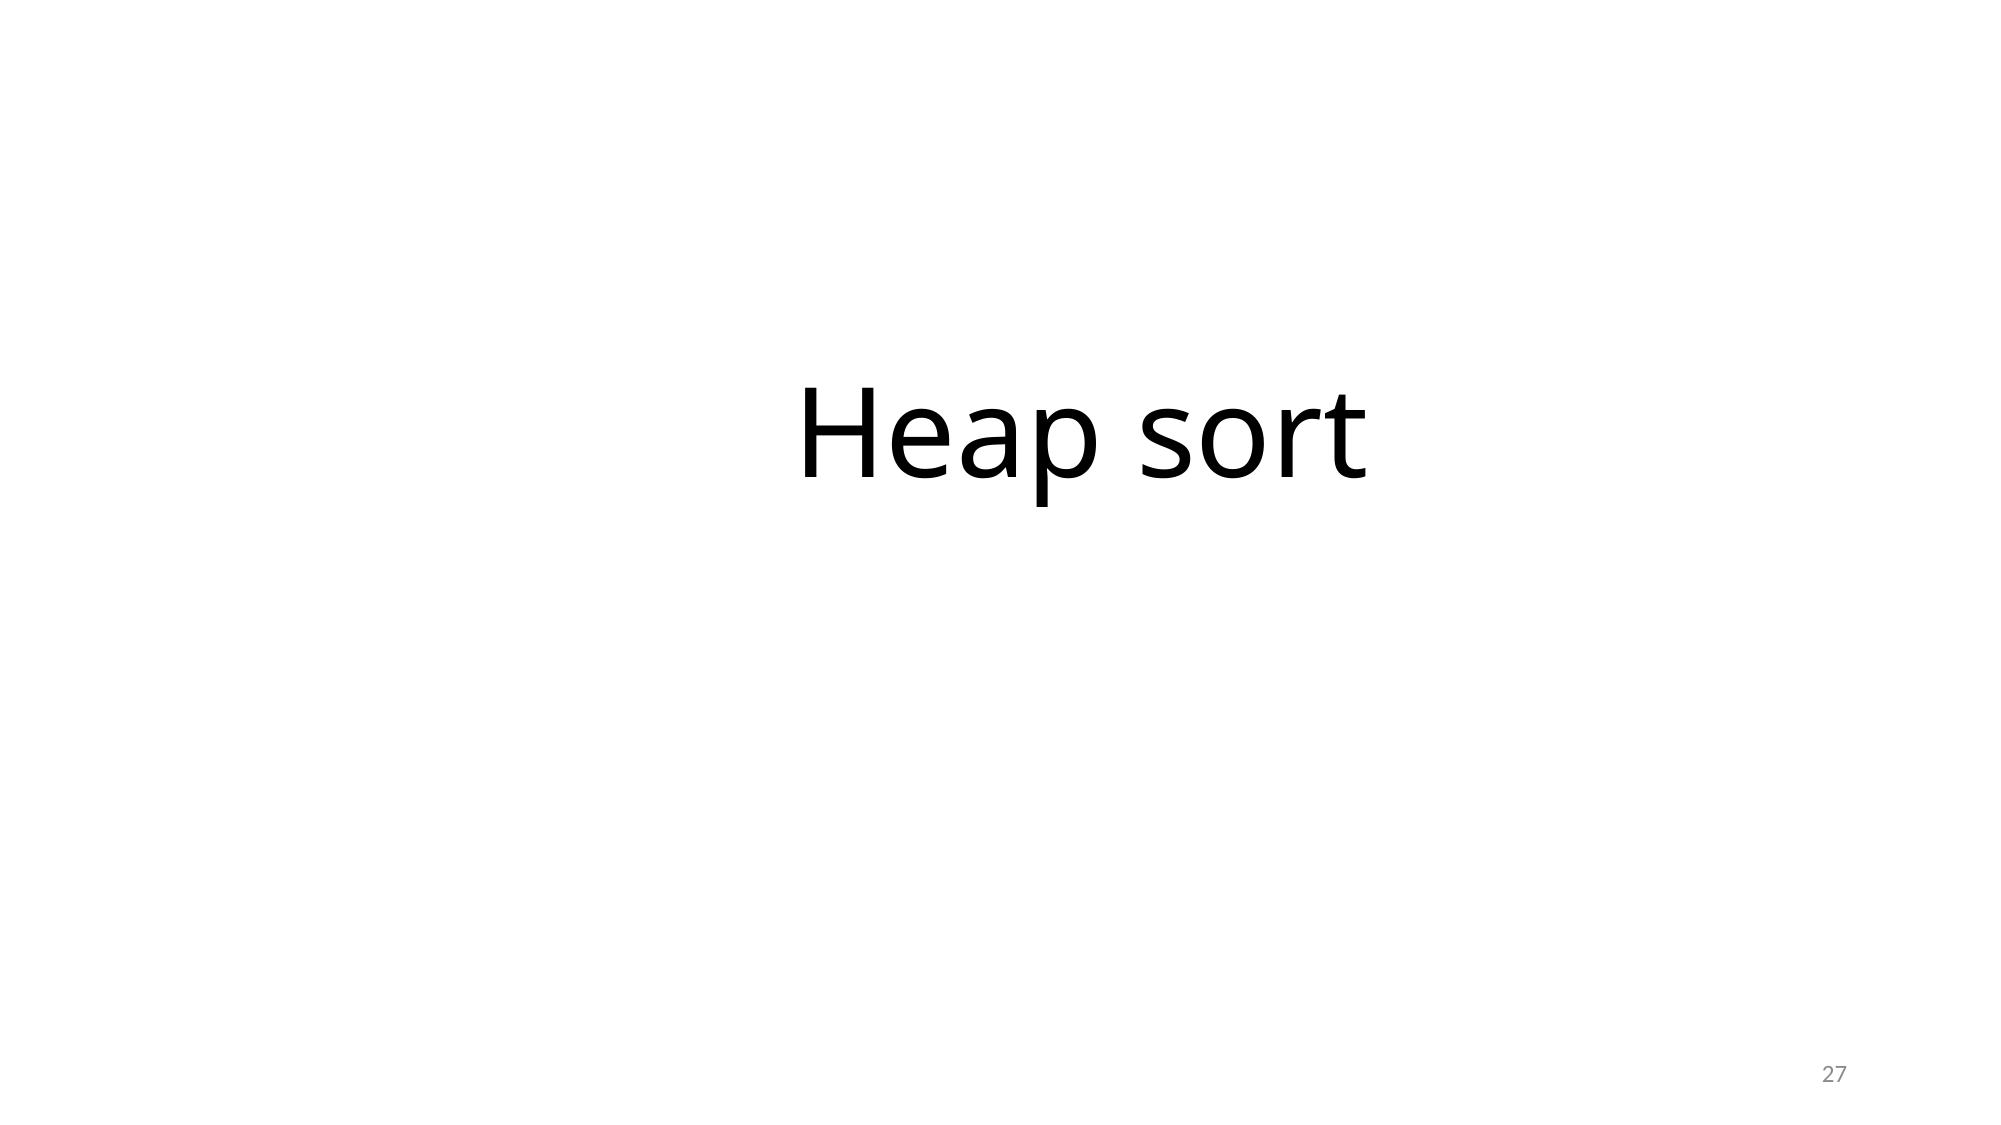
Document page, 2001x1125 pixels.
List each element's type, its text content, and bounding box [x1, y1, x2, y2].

title Heap sort [412, 309, 1750, 513]
slide_number 27 [1412, 1042, 1863, 1103]
